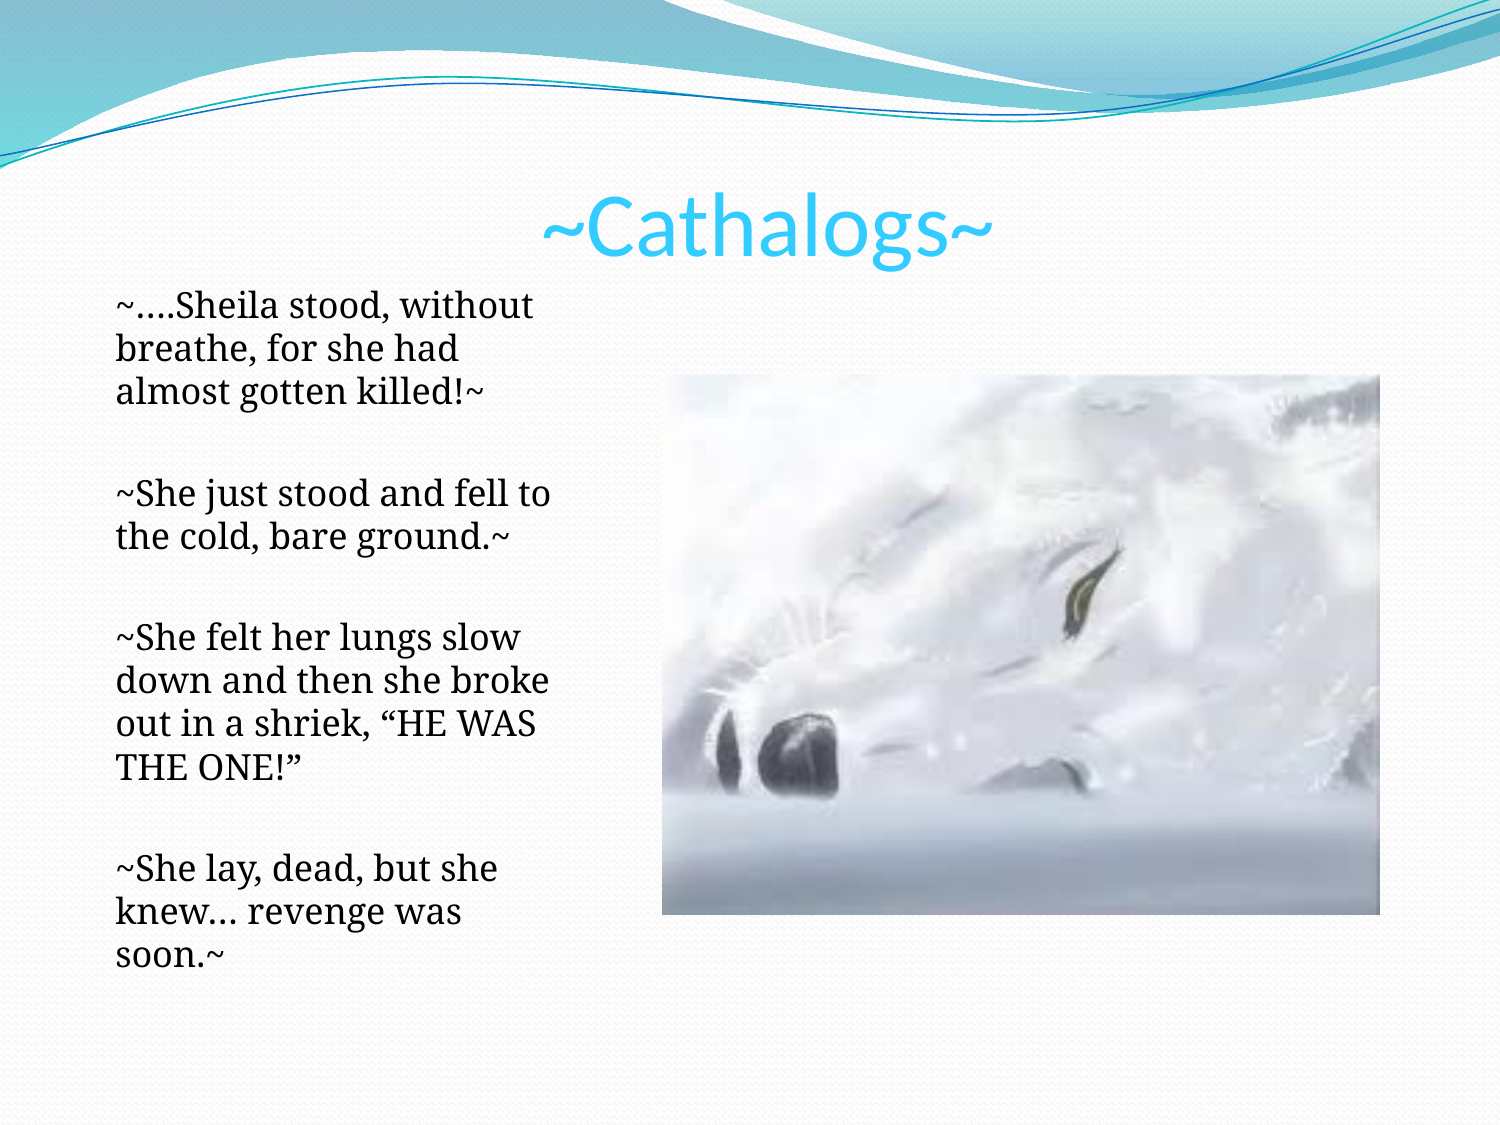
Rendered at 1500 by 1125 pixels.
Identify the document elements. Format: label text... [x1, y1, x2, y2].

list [662, 374, 1380, 916]
list ~….Sheila stood, without breathe, for she had almost gotten killed!~ ~She just stood and fell to the cold, bare ground.~ ~She felt her lungs slow down and then she broke out in a shriek, “HE WAS THE ONE!” ~She lay, dead, but she knew… revenge was soon.~ [112, 275, 563, 1025]
title ~Cathalogs~ [112, 84, 1425, 275]
